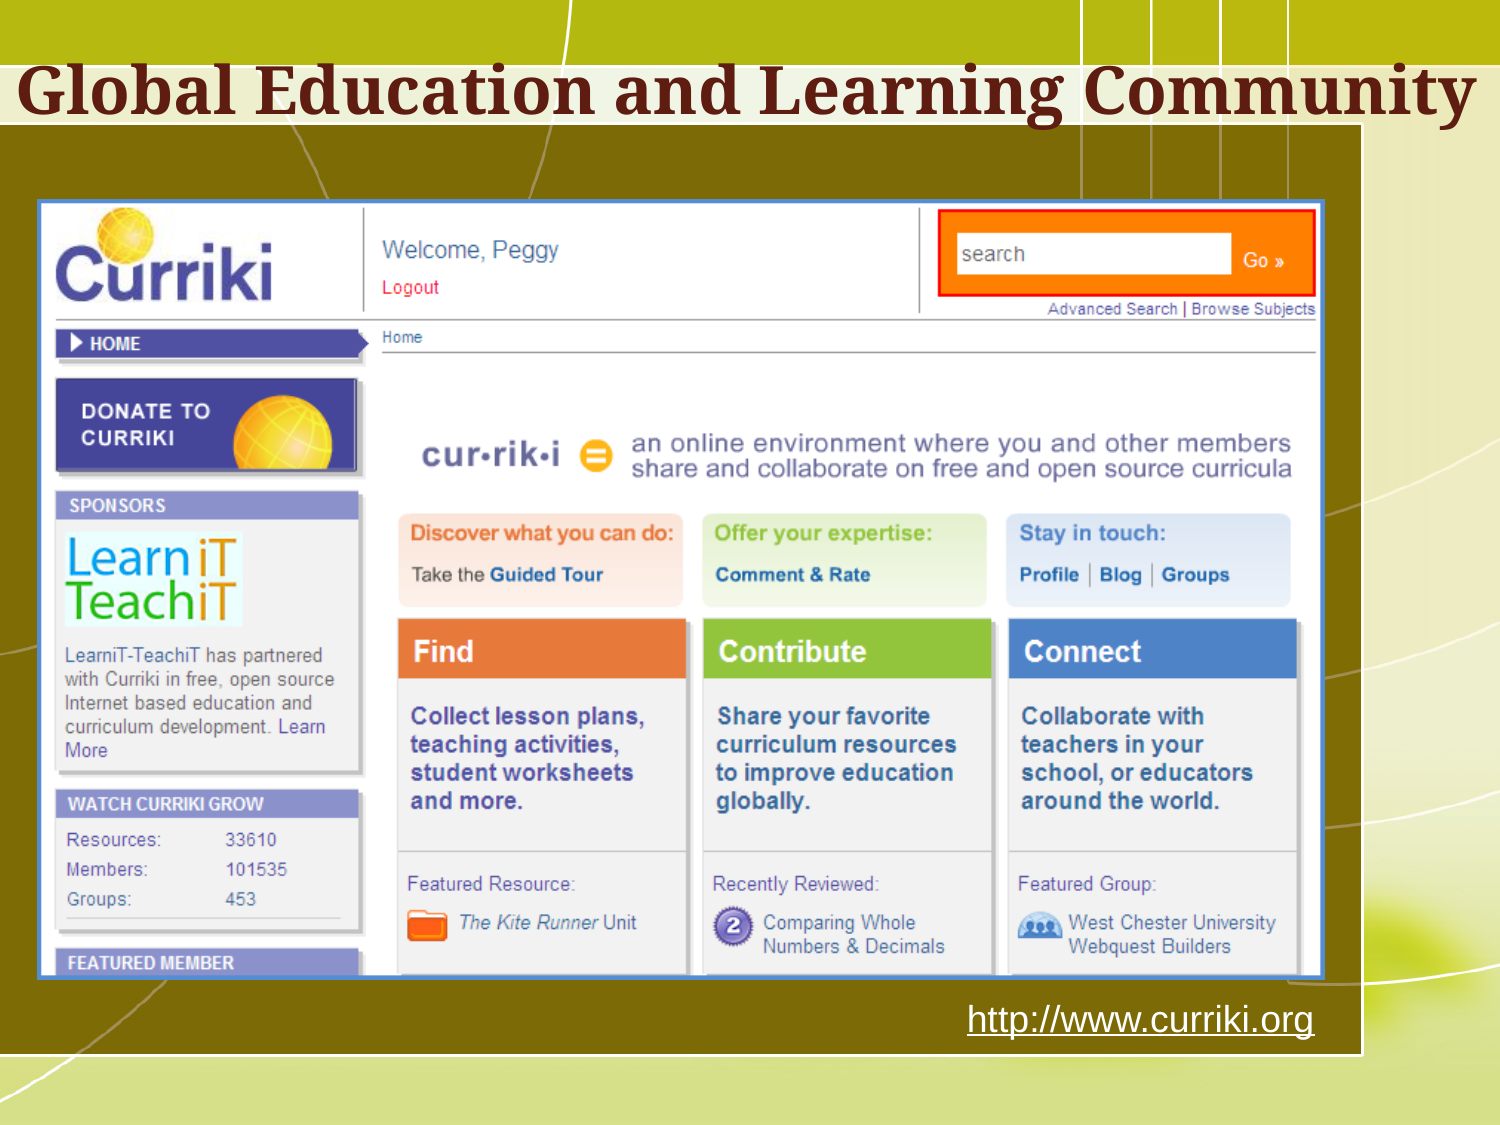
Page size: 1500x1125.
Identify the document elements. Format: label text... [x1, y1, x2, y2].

text_box Global Education and Learning Community [0, 0, 1500, 175]
text_box http://www.curriki.org [952, 987, 1351, 1048]
picture [0, 175, 1500, 1125]
